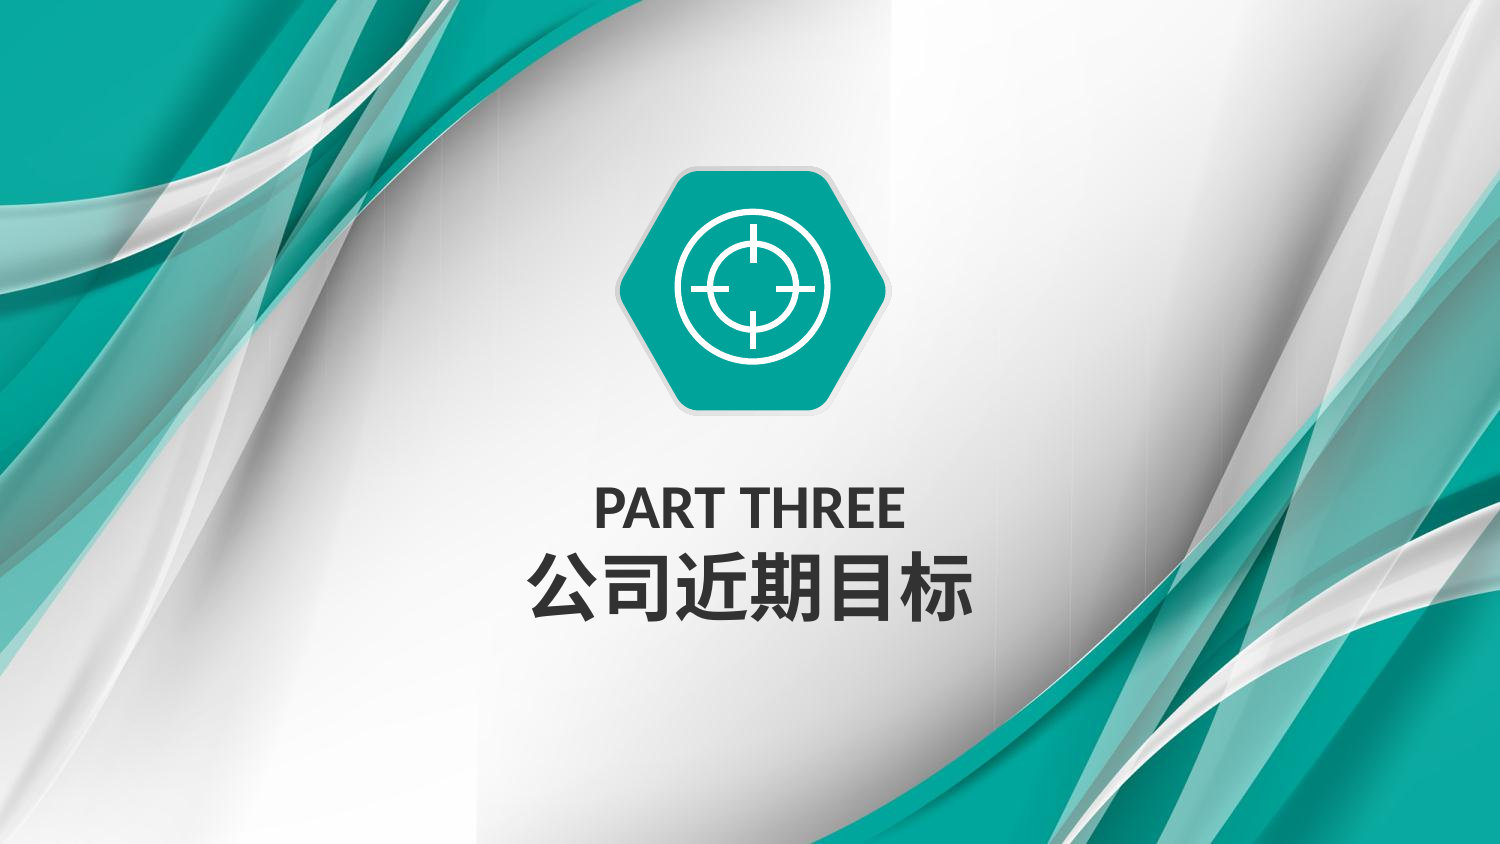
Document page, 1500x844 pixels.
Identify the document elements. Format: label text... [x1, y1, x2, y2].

text_box 公司近期目标 [510, 533, 990, 638]
text_box PART THREE [556, 458, 944, 533]
picture [0, 0, 1500, 844]
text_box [615, 166, 892, 416]
